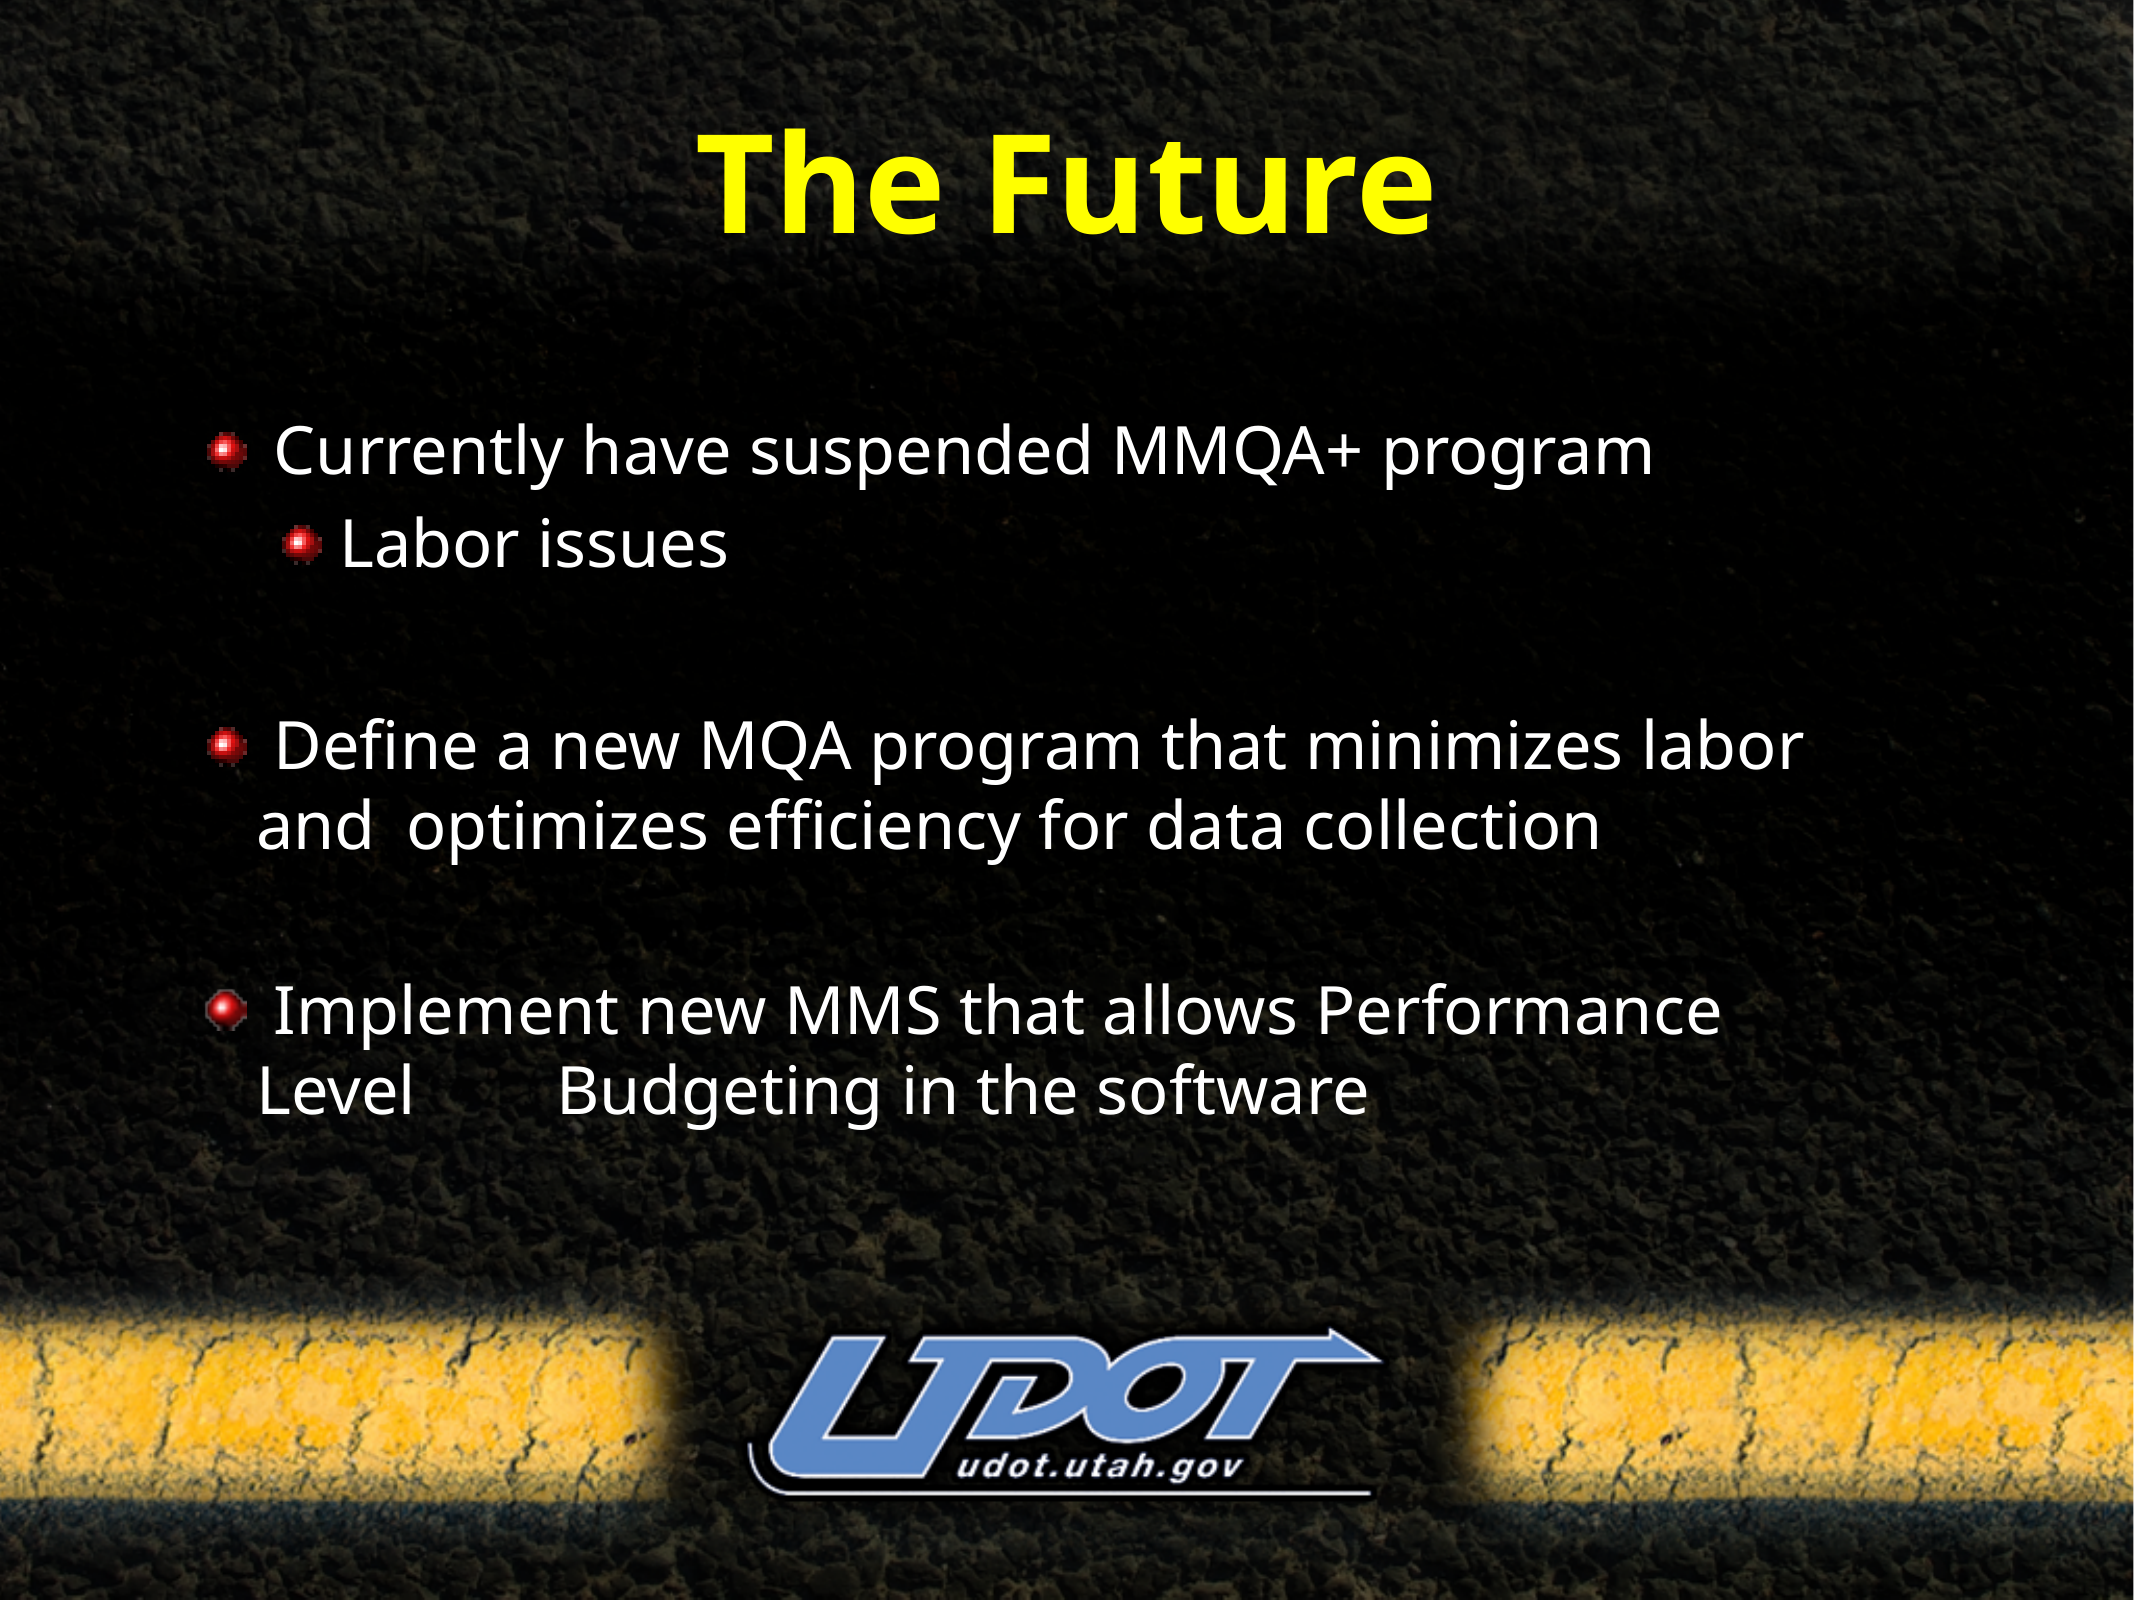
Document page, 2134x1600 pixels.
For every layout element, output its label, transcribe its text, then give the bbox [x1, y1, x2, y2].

picture [0, 0, 2134, 1600]
list Currently have suspended MMQA+ program Labor issues Define a new MQA program that minimizes labor and optimizes efficiency for data collection Implement new MMS that allows Performance Level Budgeting in the software [191, 399, 1909, 1163]
title The Future [207, 86, 1926, 401]
